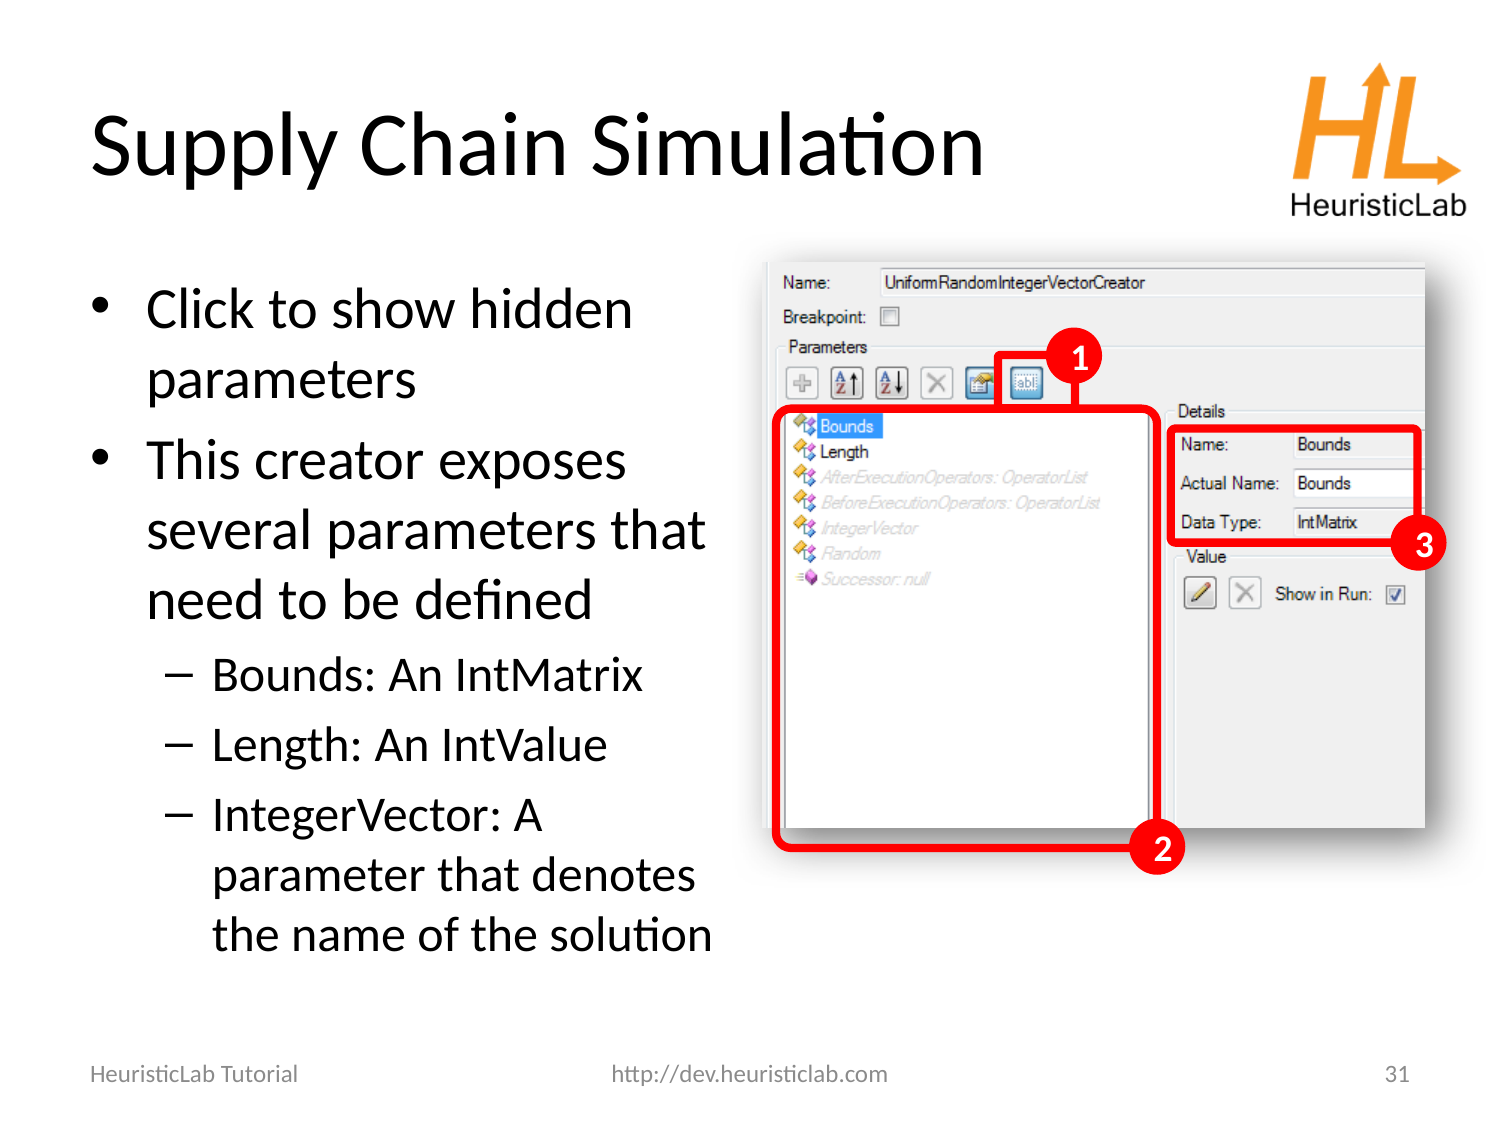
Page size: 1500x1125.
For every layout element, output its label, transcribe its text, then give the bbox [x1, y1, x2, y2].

list Click to show hidden parameters This creator exposes several parameters that need to be defined Bounds: An IntMatrix Length: An IntValue IntegerVector: A parameter that denotes the name of the solution [75, 262, 738, 1005]
footer http://dev.heuristiclab.com [512, 1042, 988, 1103]
title Supply Chain Simulation [75, 45, 1282, 233]
slide_number 31 [1074, 1042, 1425, 1103]
slide_number HeuristicLab Tutorial [75, 1042, 425, 1103]
text_box 2 [1129, 836, 1186, 875]
text_box 3 [1429, 516, 1447, 569]
picture [1281, 27, 1474, 244]
picture [762, 262, 1426, 828]
text_box [774, 836, 1130, 851]
